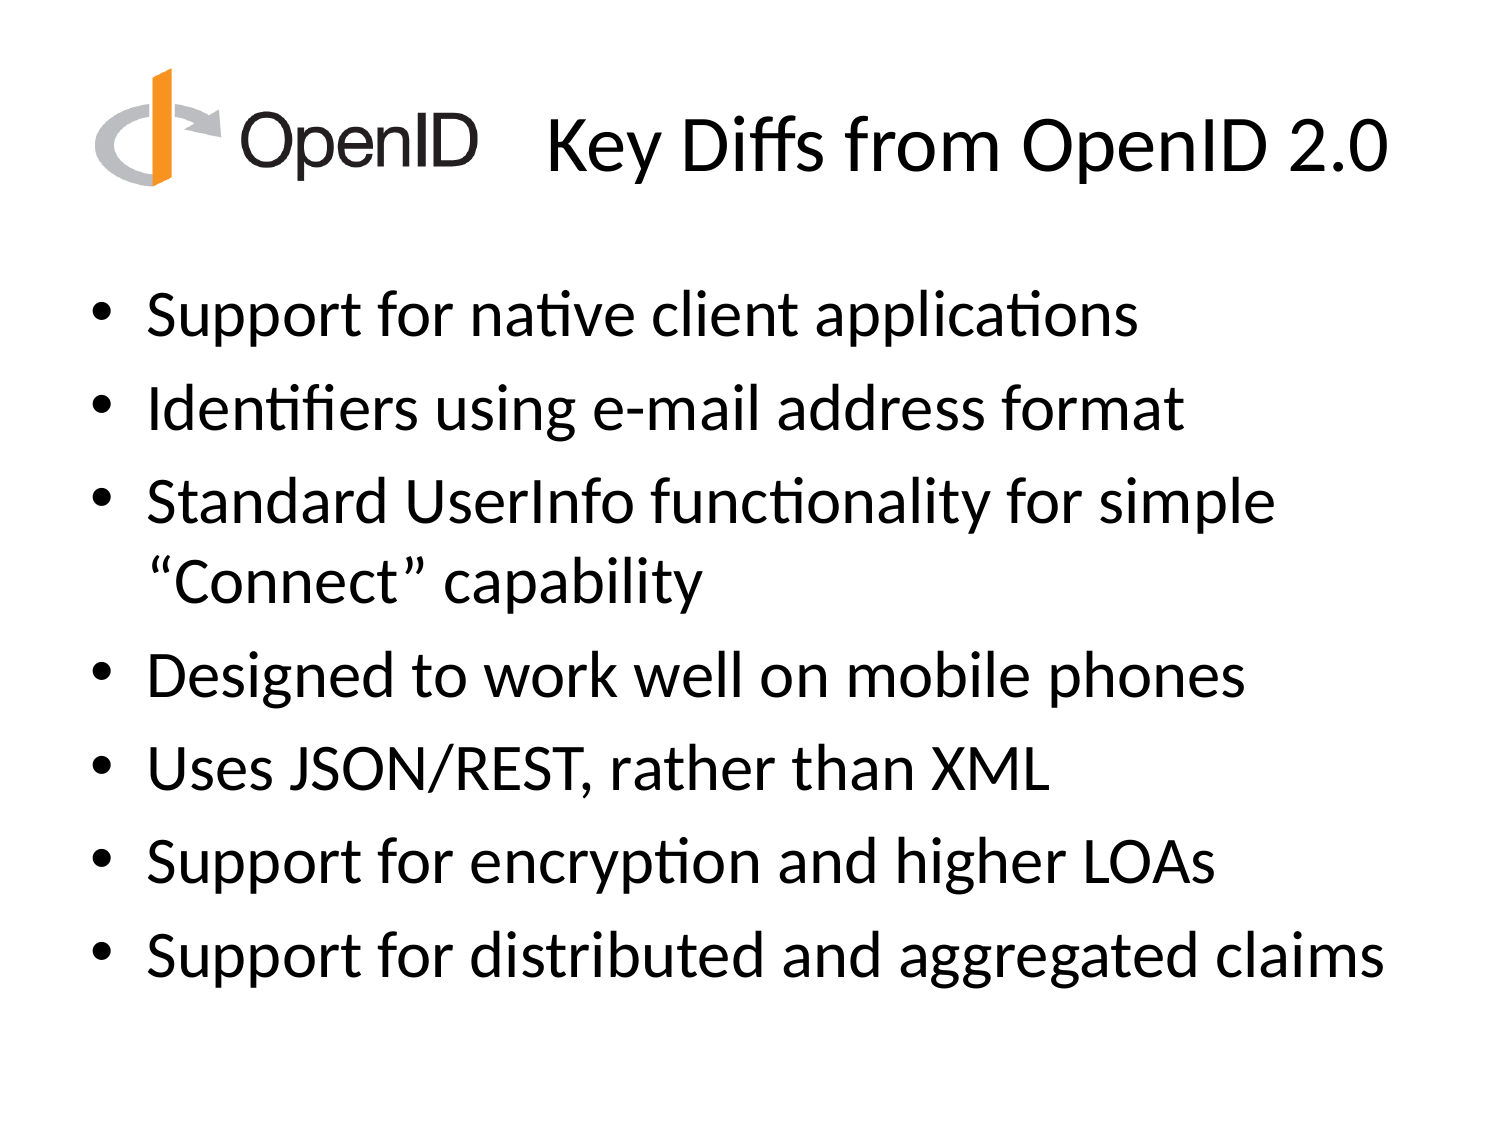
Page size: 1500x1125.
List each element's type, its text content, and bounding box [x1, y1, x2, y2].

list Support for native client applications Identifiers using e-mail address format Standard UserInfo functionality for simple “Connect” capability Designed to work well on mobile phones Uses JSON/REST, rather than XML Support for encryption and higher LOAs Support for distributed and aggregated claims [75, 262, 1425, 1005]
picture [64, 44, 513, 225]
title Key Diffs from OpenID 2.0 [512, 45, 1425, 233]
